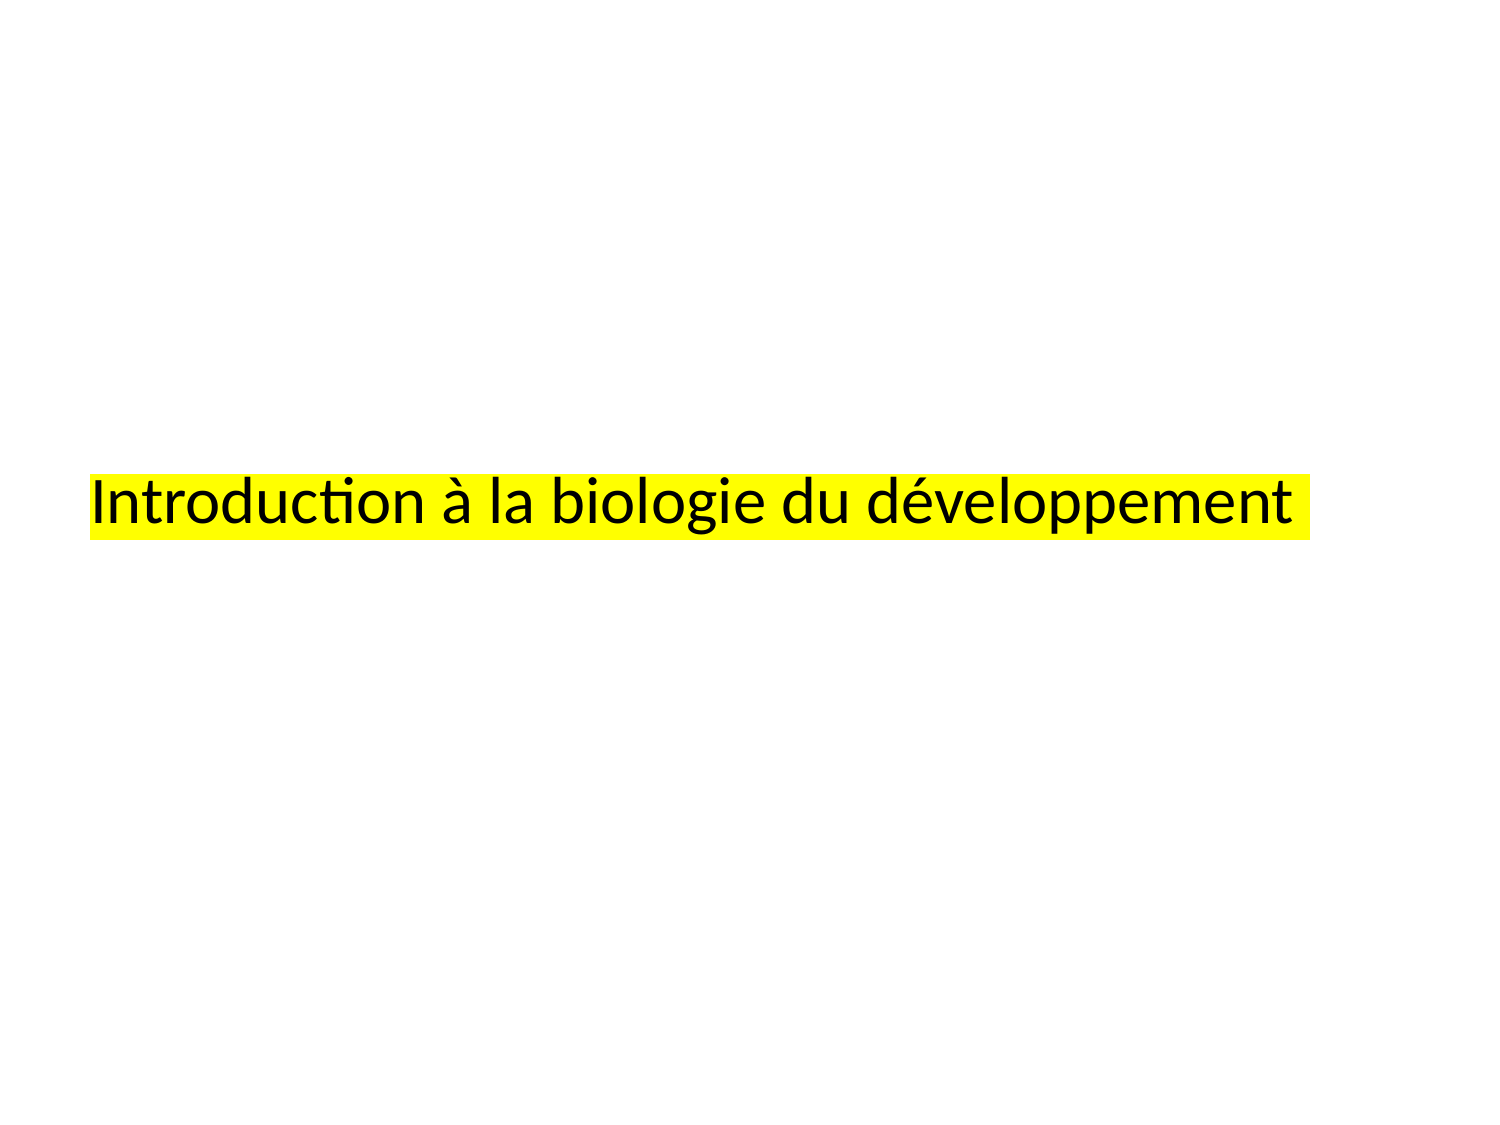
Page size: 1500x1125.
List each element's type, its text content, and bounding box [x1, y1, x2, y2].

list Introduction à la biologie du développement [75, 262, 1425, 1005]
